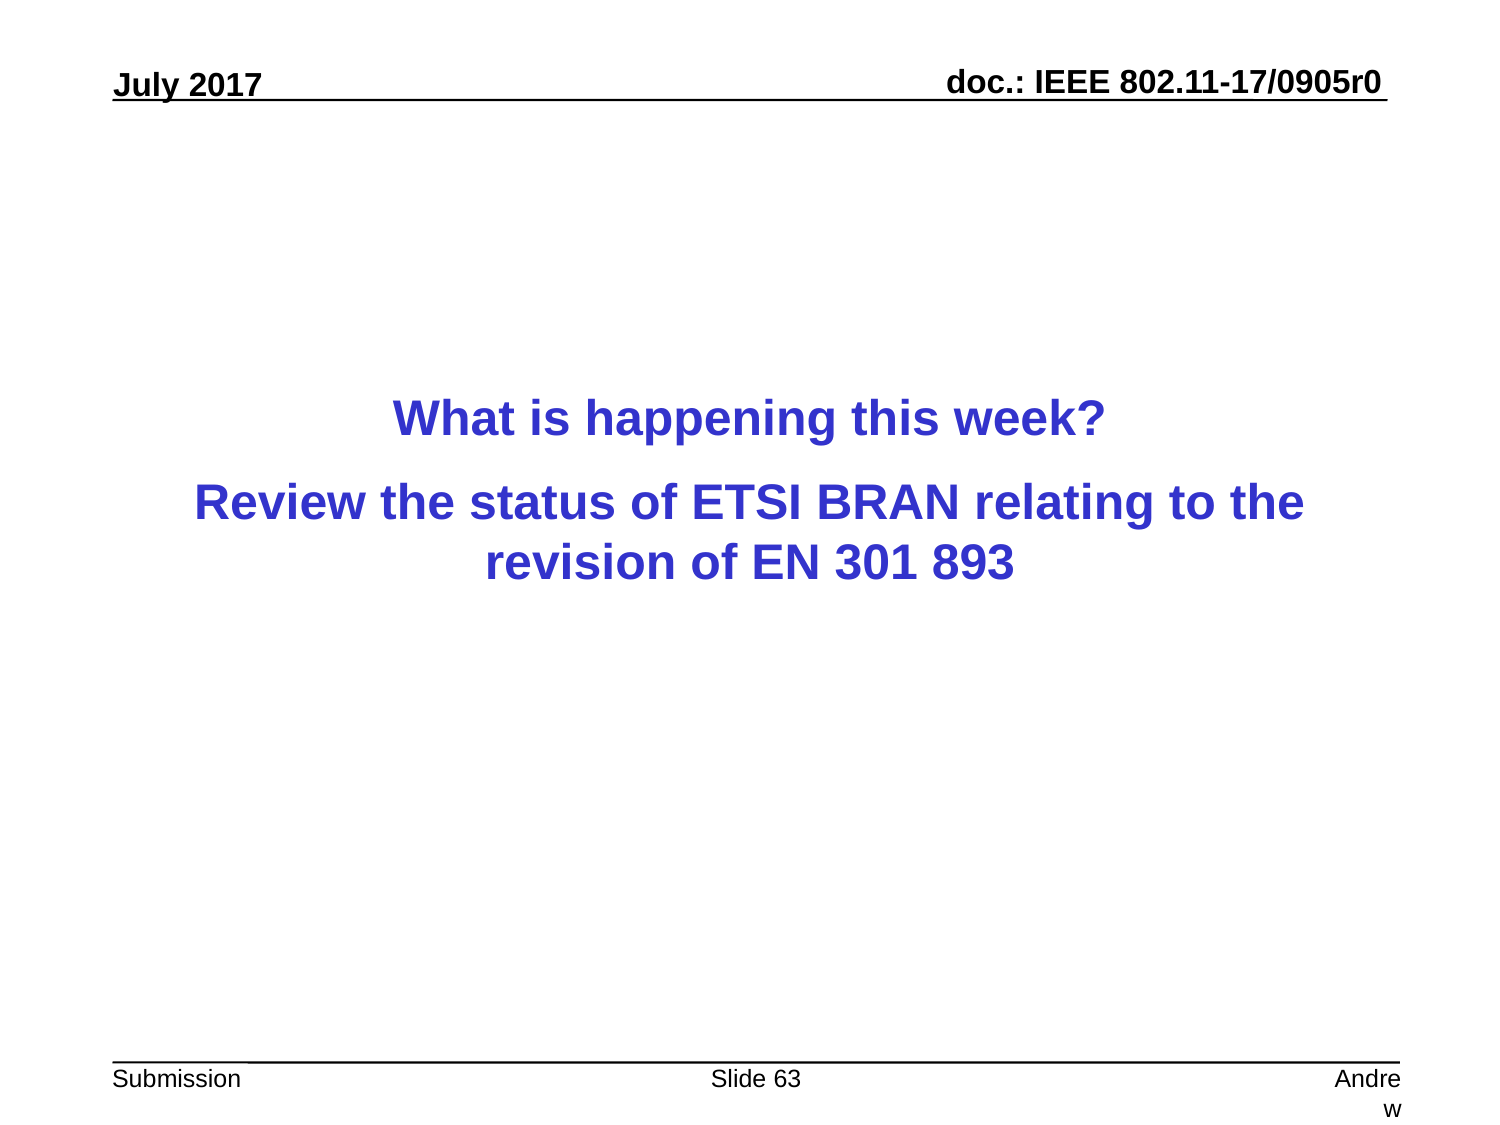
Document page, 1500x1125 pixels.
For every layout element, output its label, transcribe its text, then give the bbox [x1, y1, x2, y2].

list What is happening this week? Review the status of ETSI BRAN relating to the revision of EN 301 893 [112, 324, 1388, 650]
footer Andrew Myles, Cisco [1320, 1061, 1402, 1093]
slide_number Slide 63 [709, 1061, 803, 1093]
